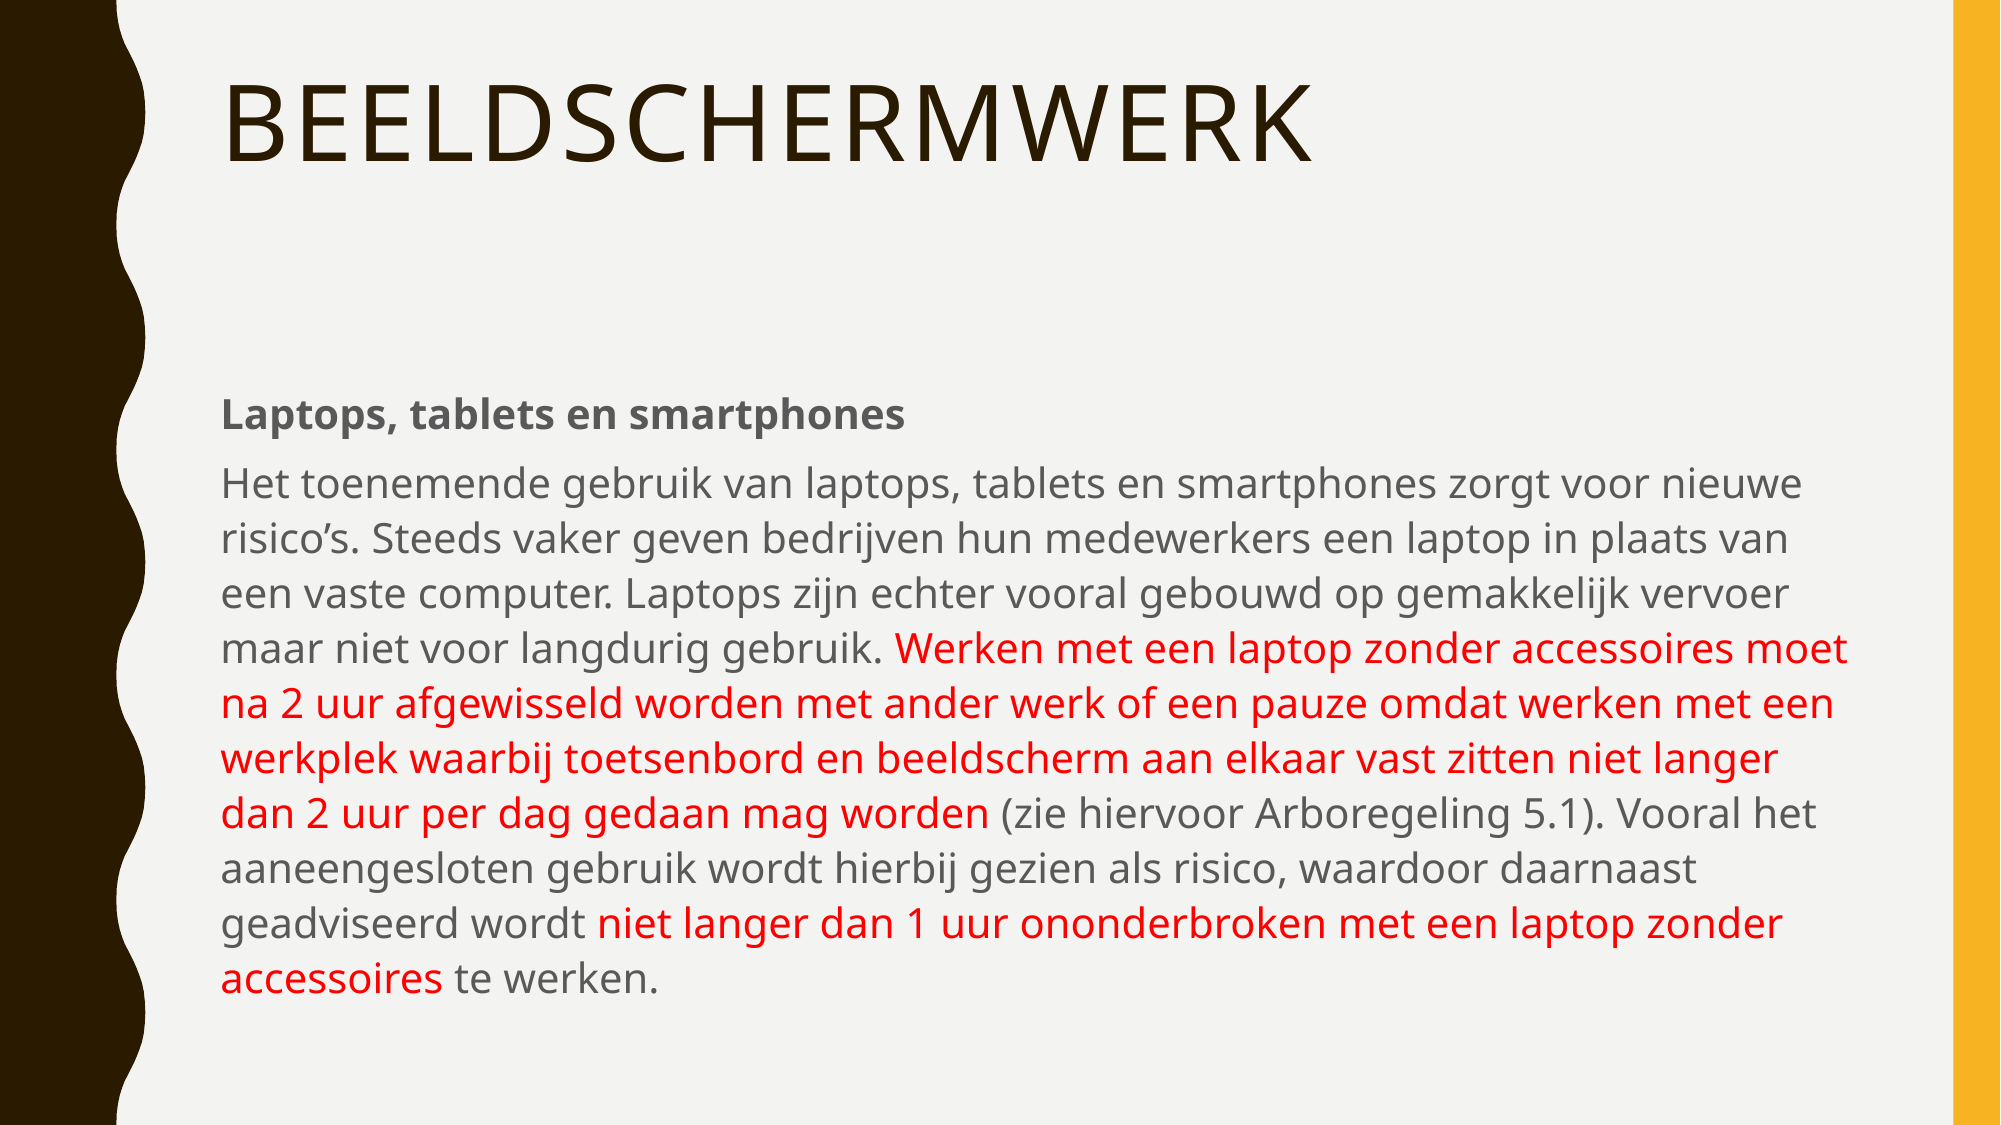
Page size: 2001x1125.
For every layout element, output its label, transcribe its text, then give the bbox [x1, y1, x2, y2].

title Beeldschermwerk [205, 62, 1875, 308]
list Laptops, tablets en smartphones Het toenemende gebruik van laptops, tablets en smartphones zorgt voor nieuwe risico’s. Steeds vaker geven bedrijven hun medewerkers een laptop in plaats van een vaste computer. Laptops zijn echter vooral gebouwd op gemakkelijk vervoer maar niet voor langdurig gebruik. Werken met een laptop zonder accessoires moet na 2 uur afgewisseld worden met ander werk of een pauze omdat werken met een werkplek waarbij toetsenbord en beeldscherm aan elkaar vast zitten niet langer dan 2 uur per dag gedaan mag worden (zie hiervoor Arboregeling 5.1). Vooral het aaneengesloten gebruik wordt hierbij gezien als risico, waardoor daarnaast geadviseerd wordt niet langer dan 1 uur ononderbroken met een laptop zonder accessoires te werken. [205, 375, 1875, 965]
